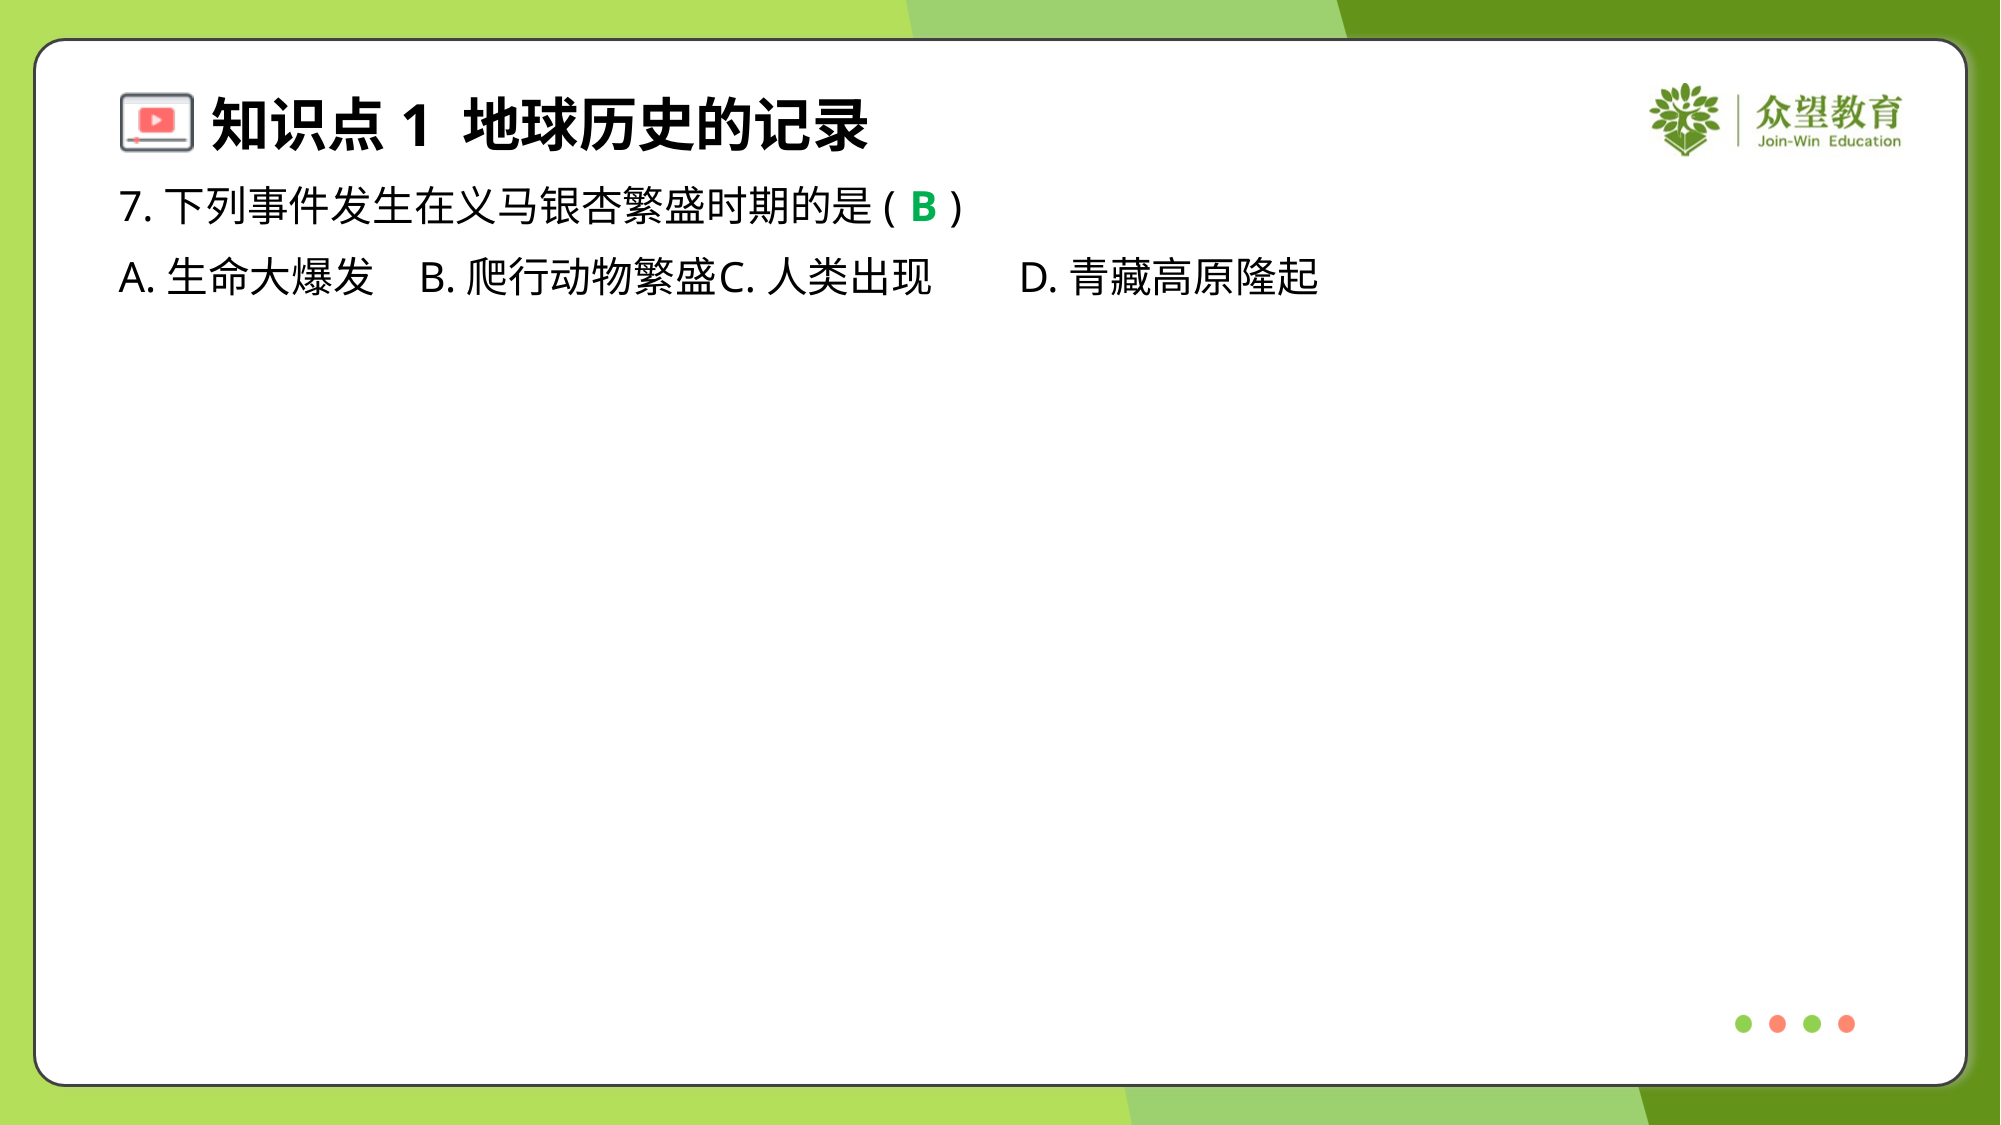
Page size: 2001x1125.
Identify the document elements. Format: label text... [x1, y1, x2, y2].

text_box 7.下列事件发生在义马银杏繁盛时期的是( ) [953, 158, 1883, 229]
text_box 7.下列事件发生在义马银杏繁盛时期的是( ) [118, 158, 894, 229]
text_box B [894, 158, 953, 229]
picture [0, 0, 2000, 1125]
text_box A.生命大爆发 B.爬行动物繁盛 C.人类出现 D.青藏高原隆起 [118, 229, 1883, 301]
